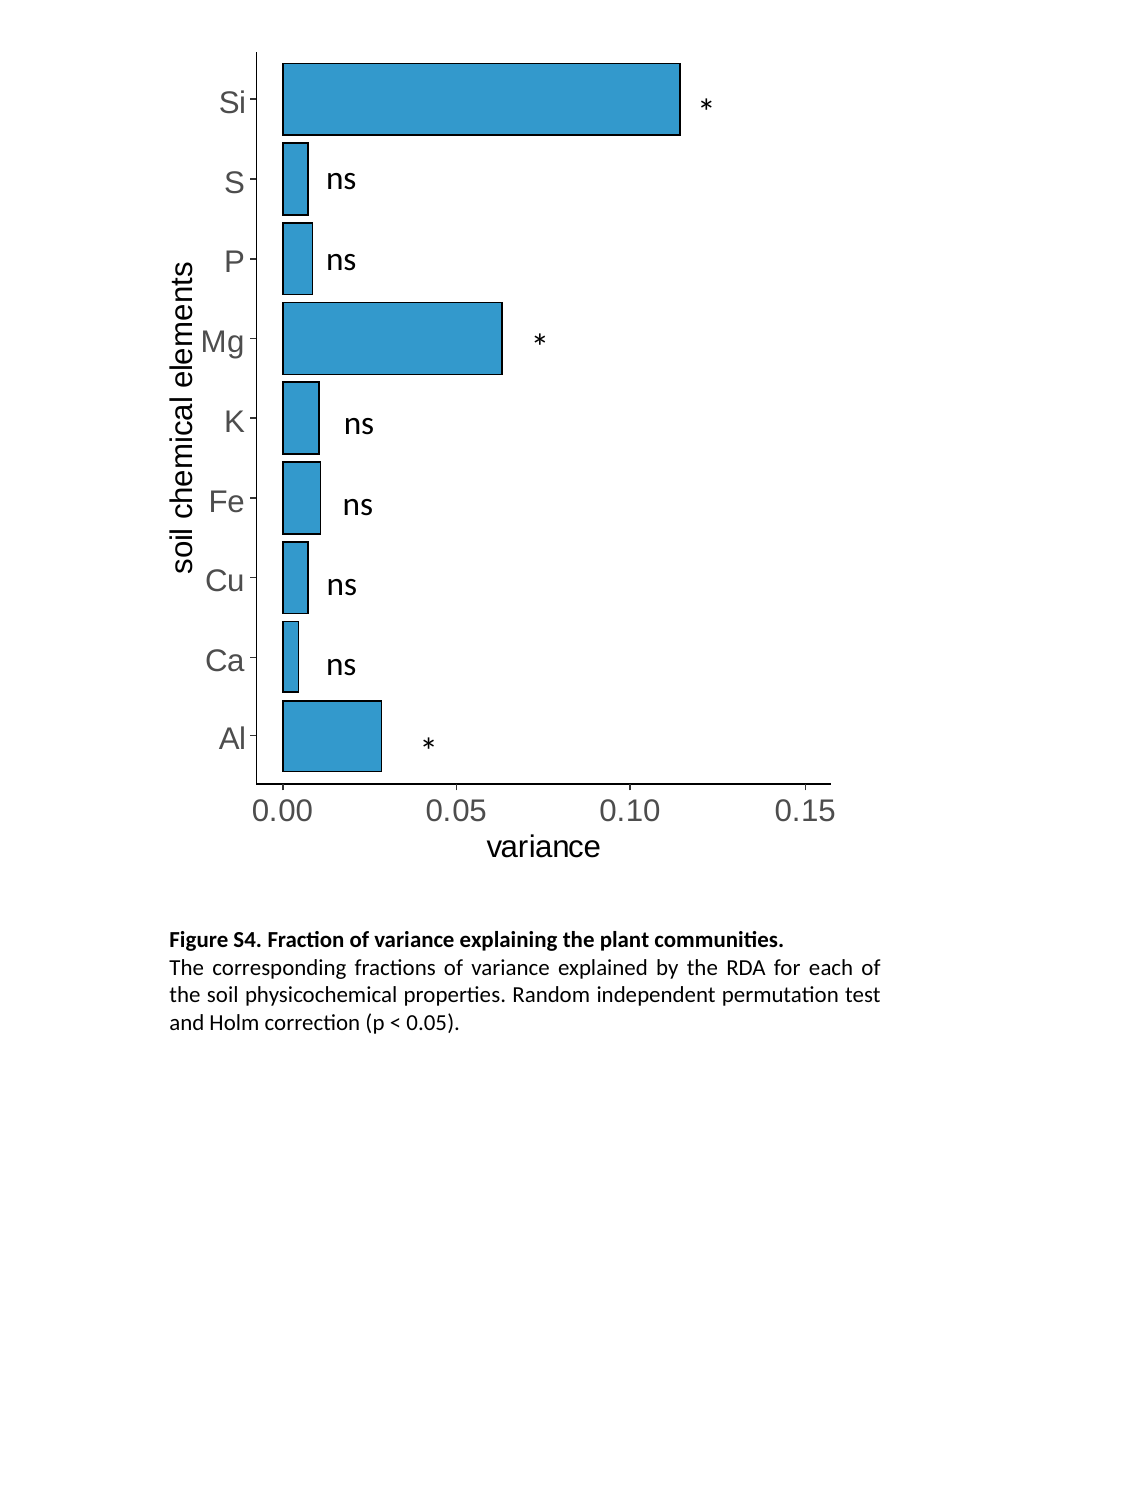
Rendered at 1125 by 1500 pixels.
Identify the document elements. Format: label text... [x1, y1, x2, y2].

text_box Figure S4. Fraction of variance explaining the plant communities. The corresponding fractions of variance explained by the RDA for each of the soil physicochemical properties. Random independent permutation test and Holm correction (p < 0.05). [154, 917, 897, 1043]
picture [154, 41, 853, 886]
